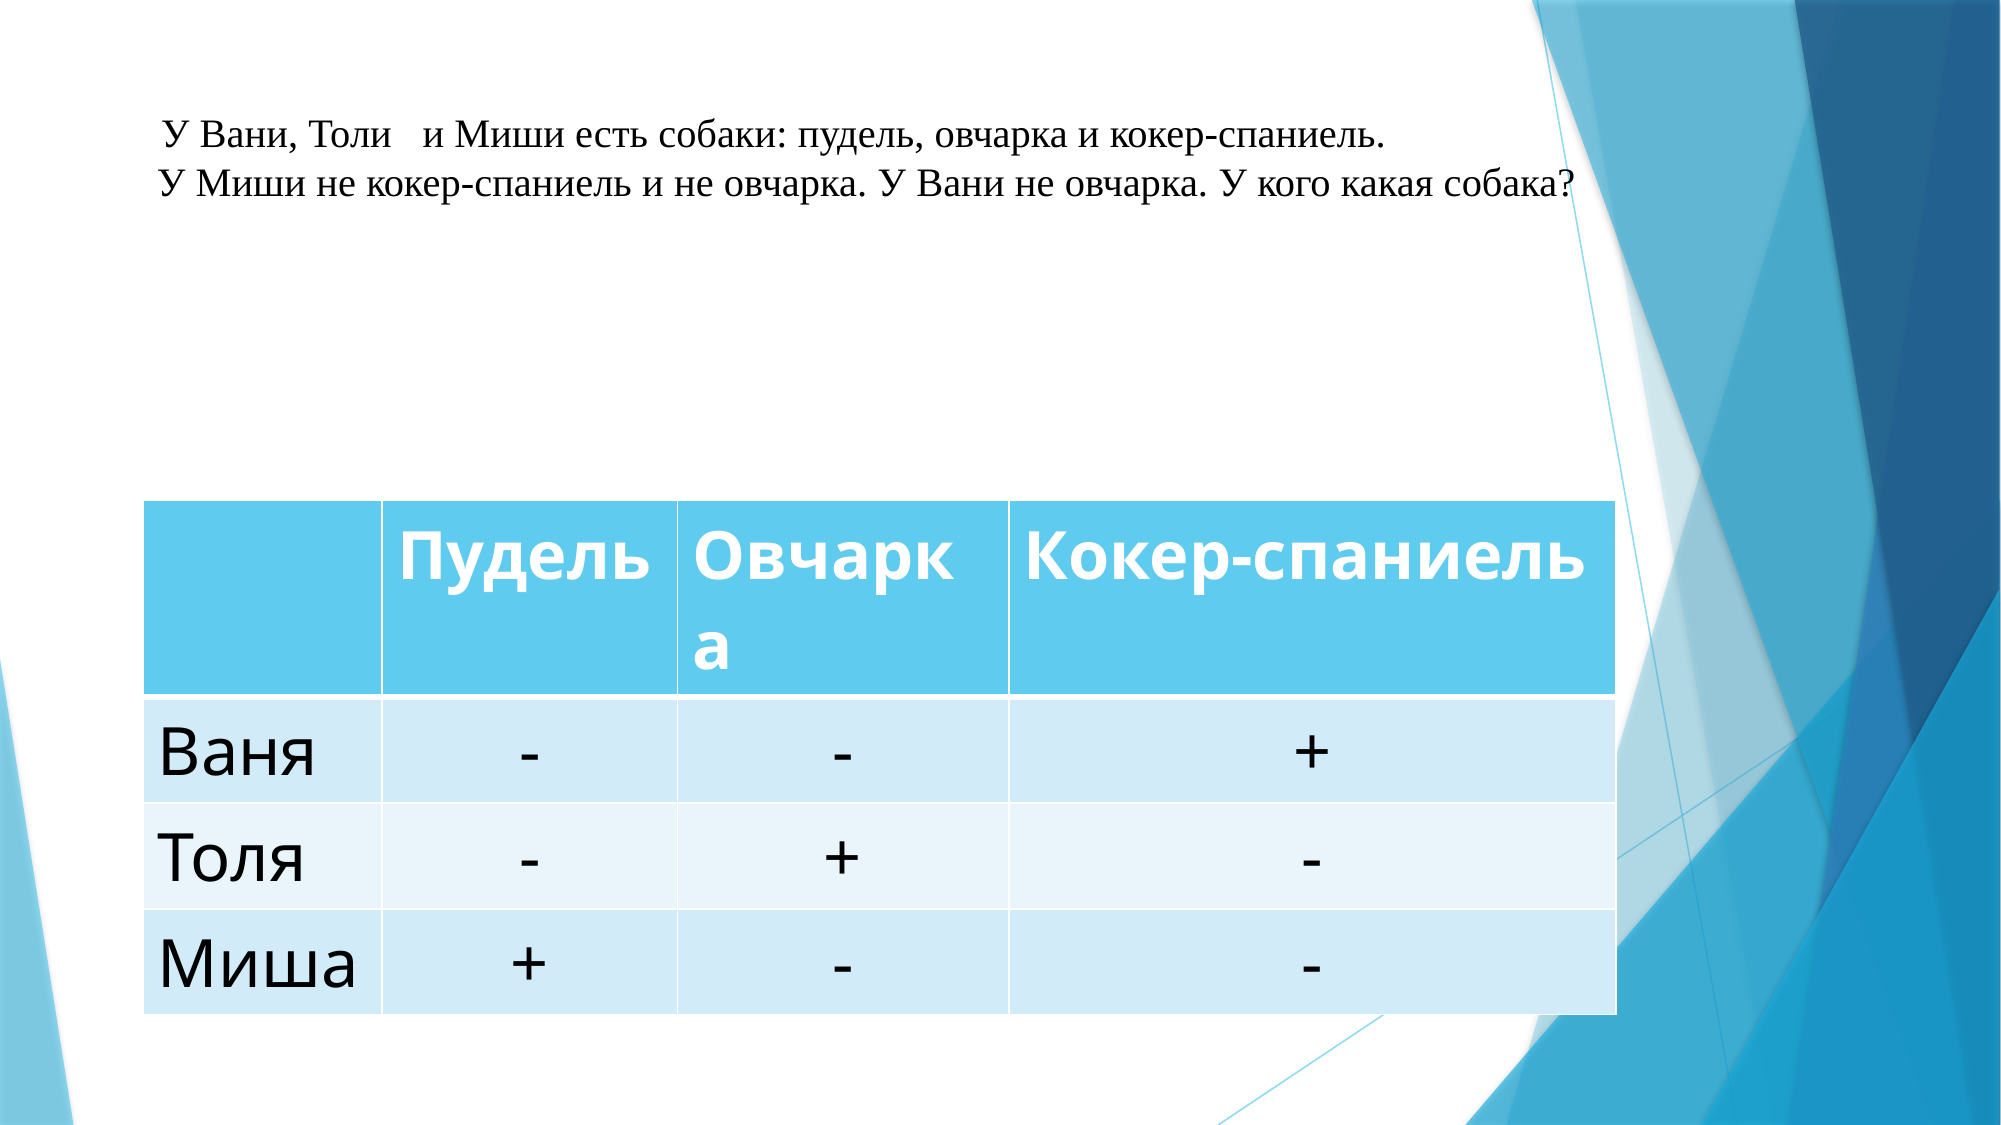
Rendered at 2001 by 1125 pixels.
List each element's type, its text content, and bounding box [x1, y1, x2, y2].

table_cell Миша [144, 910, 381, 1014]
table_cell + [678, 804, 1008, 908]
table_cell - [383, 804, 677, 908]
table_header Кокер-спаниель [1010, 501, 1615, 694]
table_cell Ваня [144, 700, 381, 802]
table_cell - [1010, 804, 1615, 908]
table_cell + [383, 910, 677, 1014]
table_cell - [1010, 910, 1615, 1014]
table_cell - [383, 700, 677, 802]
table_header Овчарка [678, 501, 1008, 694]
table_cell Толя [144, 804, 381, 908]
title У Вани, Толи и Миши есть собаки: пудель, овчарка и кокер-спаниель. У Миши не кокер-спаниель и не овчарка. У Вани не овчарка. У кого какая собака? [111, 99, 1595, 317]
table_cell + [1010, 700, 1615, 802]
table_header Пудель [383, 501, 677, 694]
table_cell - [678, 910, 1008, 1014]
table_header [144, 501, 381, 694]
table_cell - [678, 700, 1008, 802]
